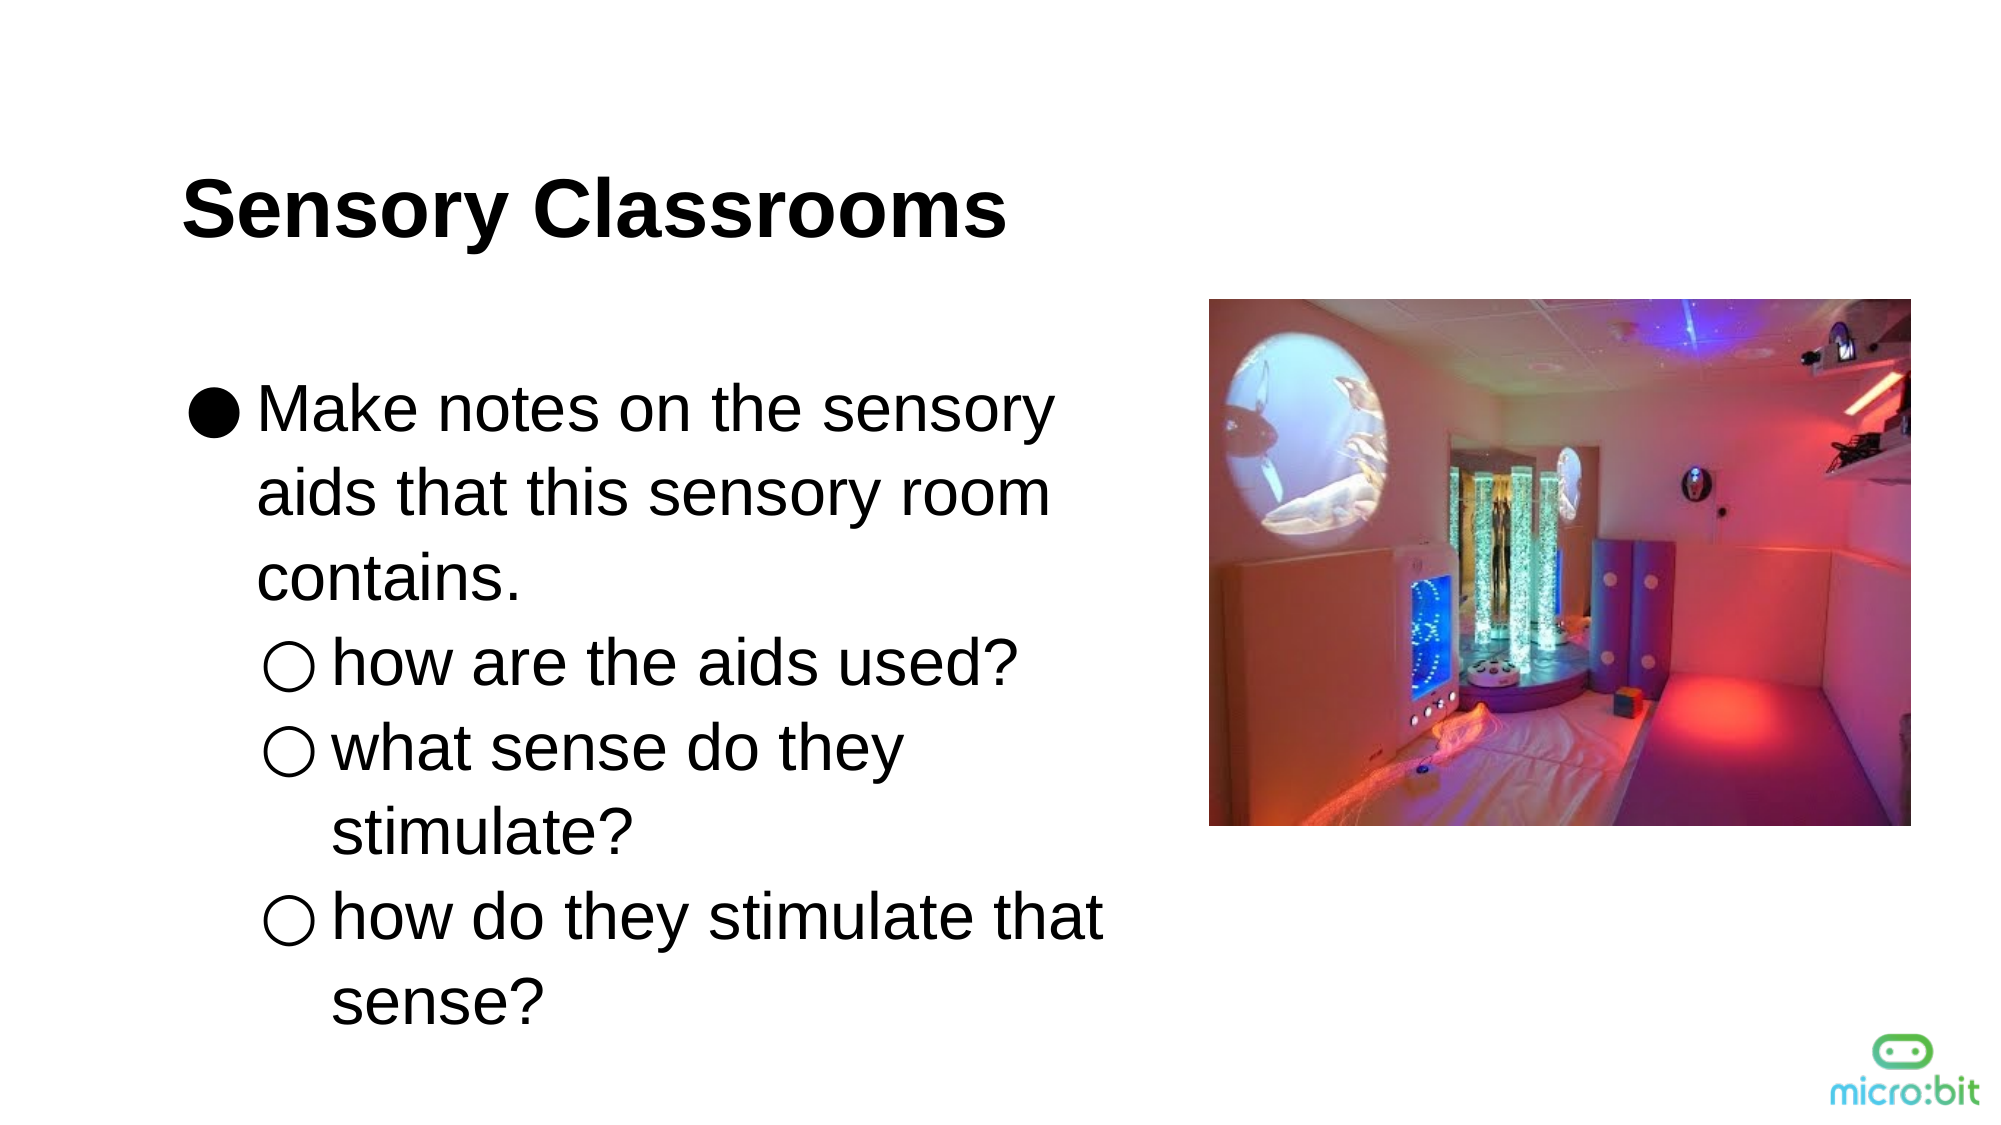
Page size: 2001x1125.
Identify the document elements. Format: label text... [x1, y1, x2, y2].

picture [1209, 299, 1911, 826]
text_box Sensory Classrooms Make notes on the sensory aids that this sensory room contains. how are the aids used? what sense do they stimulate? how do they stimulate that sense? [166, 60, 1168, 884]
picture [1830, 1029, 1980, 1106]
